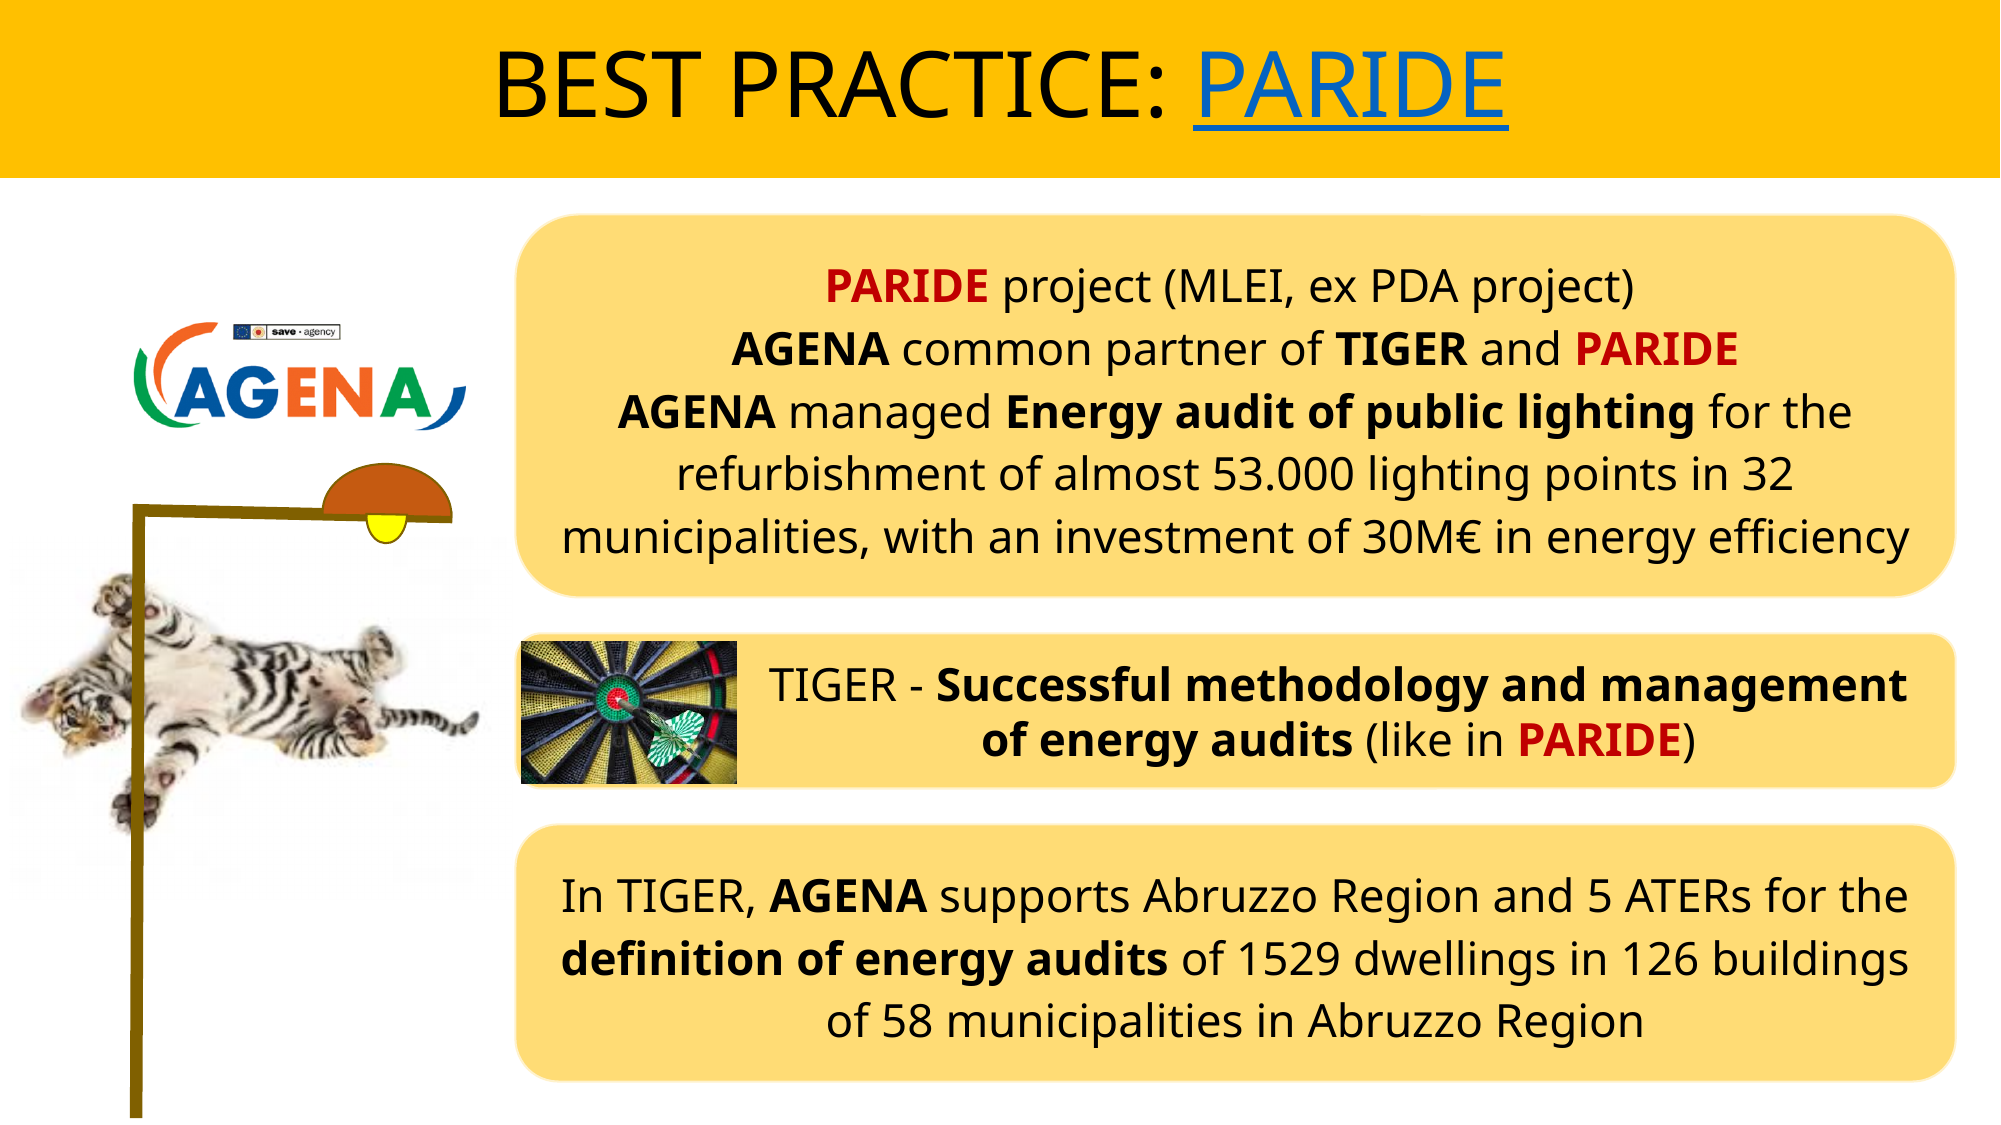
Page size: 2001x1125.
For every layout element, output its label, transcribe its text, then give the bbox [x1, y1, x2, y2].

text_box [321, 462, 453, 519]
text_box TIGER - Successful methodology and management of energy audits (like in PARIDE) [514, 632, 1957, 790]
picture [131, 315, 466, 436]
picture [521, 641, 737, 784]
text_box [365, 512, 409, 536]
text_box PARIDE project (MLEI, ex PDA project) AGENA common partner of TIGER and PARIDE AGENA managed Energy audit of public lighting for the refurbishment of almost 53.000 lighting points in 32 municipalities, with an investment of 30M€ in energy efficiency [514, 213, 1957, 599]
picture [139, 536, 513, 900]
picture [9, 536, 136, 900]
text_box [133, 510, 323, 515]
text_box BEST PRACTICE: PARIDE [0, 0, 2000, 178]
text_box In TIGER, AGENA supports Abruzzo Region and 5 ATERs for the definition of energy audits of 1529 dwellings in 126 buildings of 58 municipalities in Abruzzo Region [514, 823, 1957, 1083]
